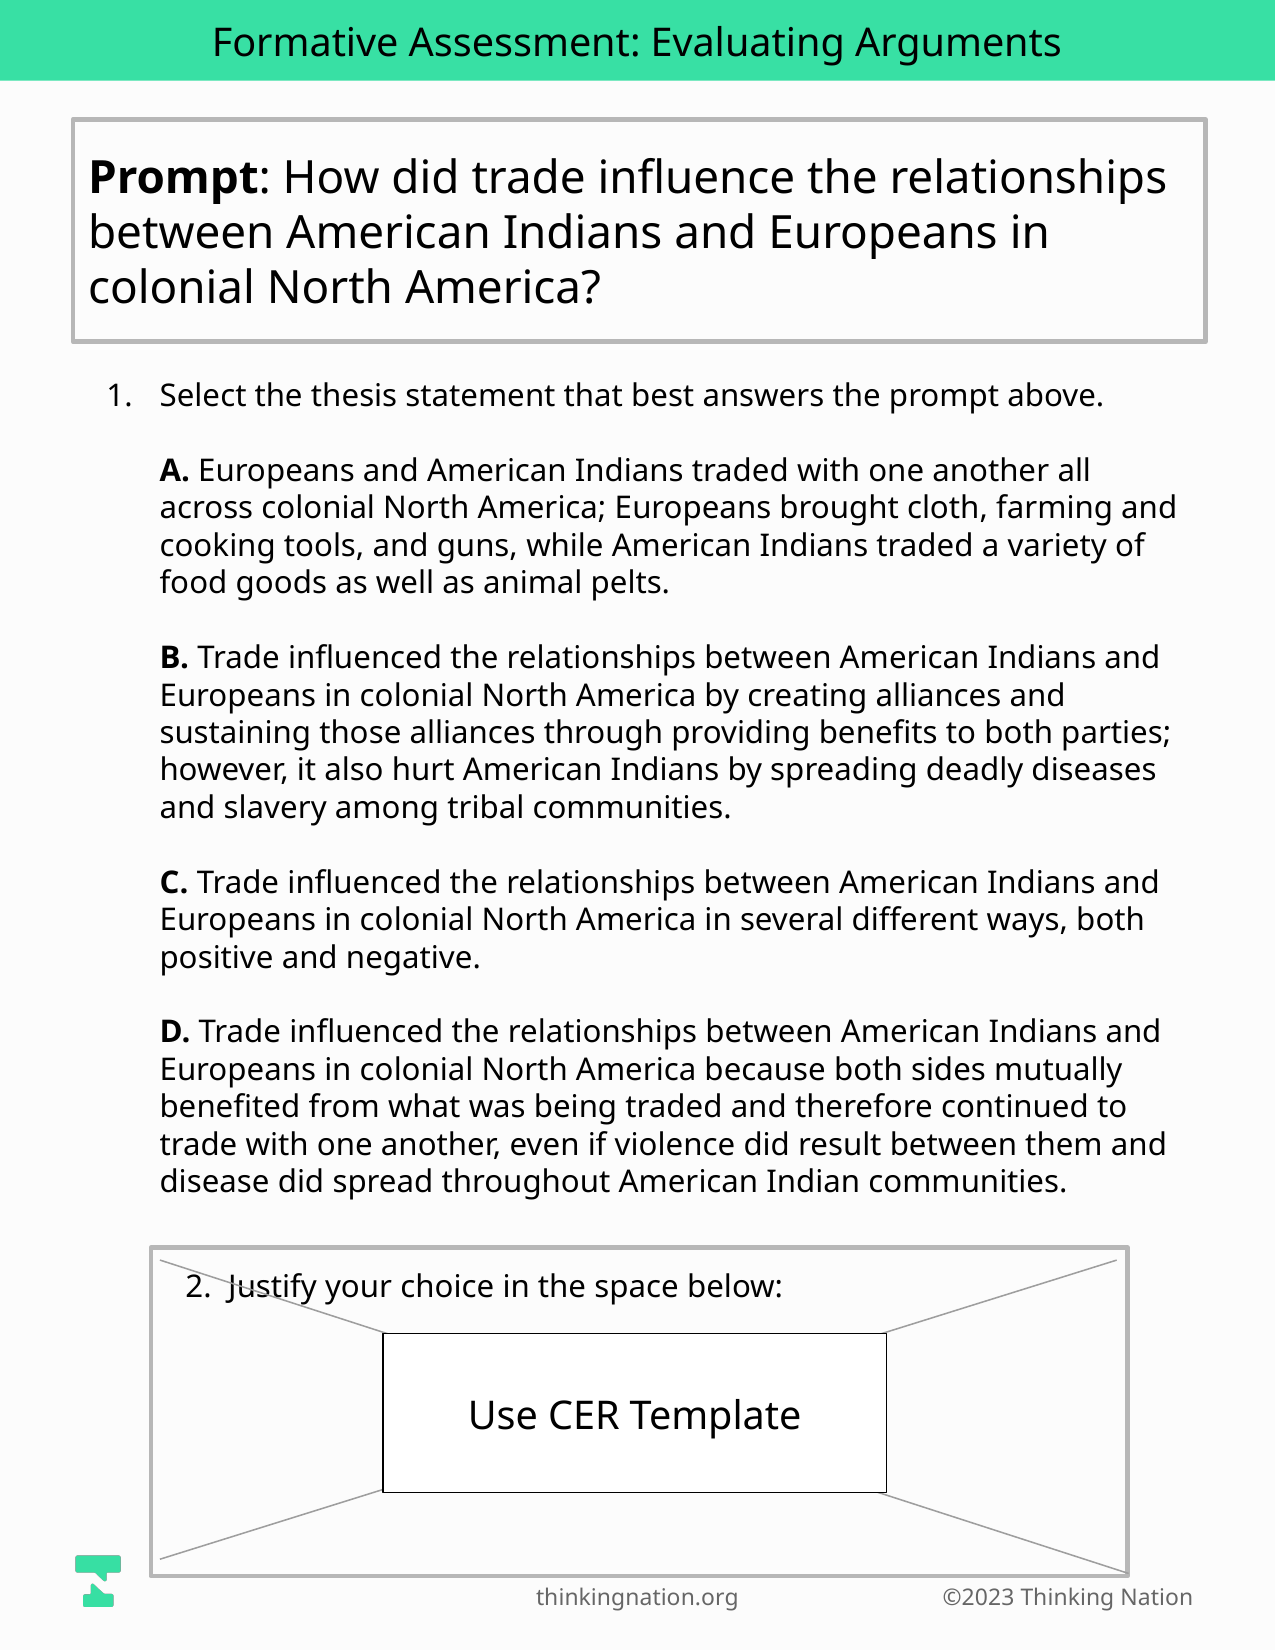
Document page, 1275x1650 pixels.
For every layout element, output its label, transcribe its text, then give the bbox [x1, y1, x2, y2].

text_box Formative Assessment: Evaluating Arguments [0, 0, 1275, 81]
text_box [159, 1259, 1129, 1574]
text_box ©2023 Thinking Nation [907, 1566, 1210, 1617]
text_box Prompt: How did trade influence the relationships between American Indians and Europeans in colonial North America? [73, 119, 1206, 342]
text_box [159, 1259, 1117, 1560]
text_box Select the thesis statement that best answers the prompt above. A. Europeans and American Indians traded with one another all across colonial North America; Europeans brought cloth, farming and cooking tools, and guns, while American Indians traded a variety of food goods as well as animal pelts. B. Trade influenced the relationships between American Indians and Europeans in colonial North America by creating alliances and sustaining those alliances through providing benefits to both parties; however, it also hurt American Indians by spreading deadly diseases and slavery among tribal communities. C. Trade influenced the relationships between American Indians and Europeans in colonial North America in several different ways, both positive and negative. D. Trade influenced the relationships between American Indians and Europeans in colonial North America because both sides mutually benefited from what was being traded and therefore continued to trade with one another, even if violence did result between them and disease did spread throughout American Indian communities. [69, 360, 1202, 953]
text_box thinkingnation.org [486, 1582, 789, 1617]
text_box 2. Justify your choice in the space below: [150, 1247, 1128, 1576]
picture [62, 1545, 134, 1617]
